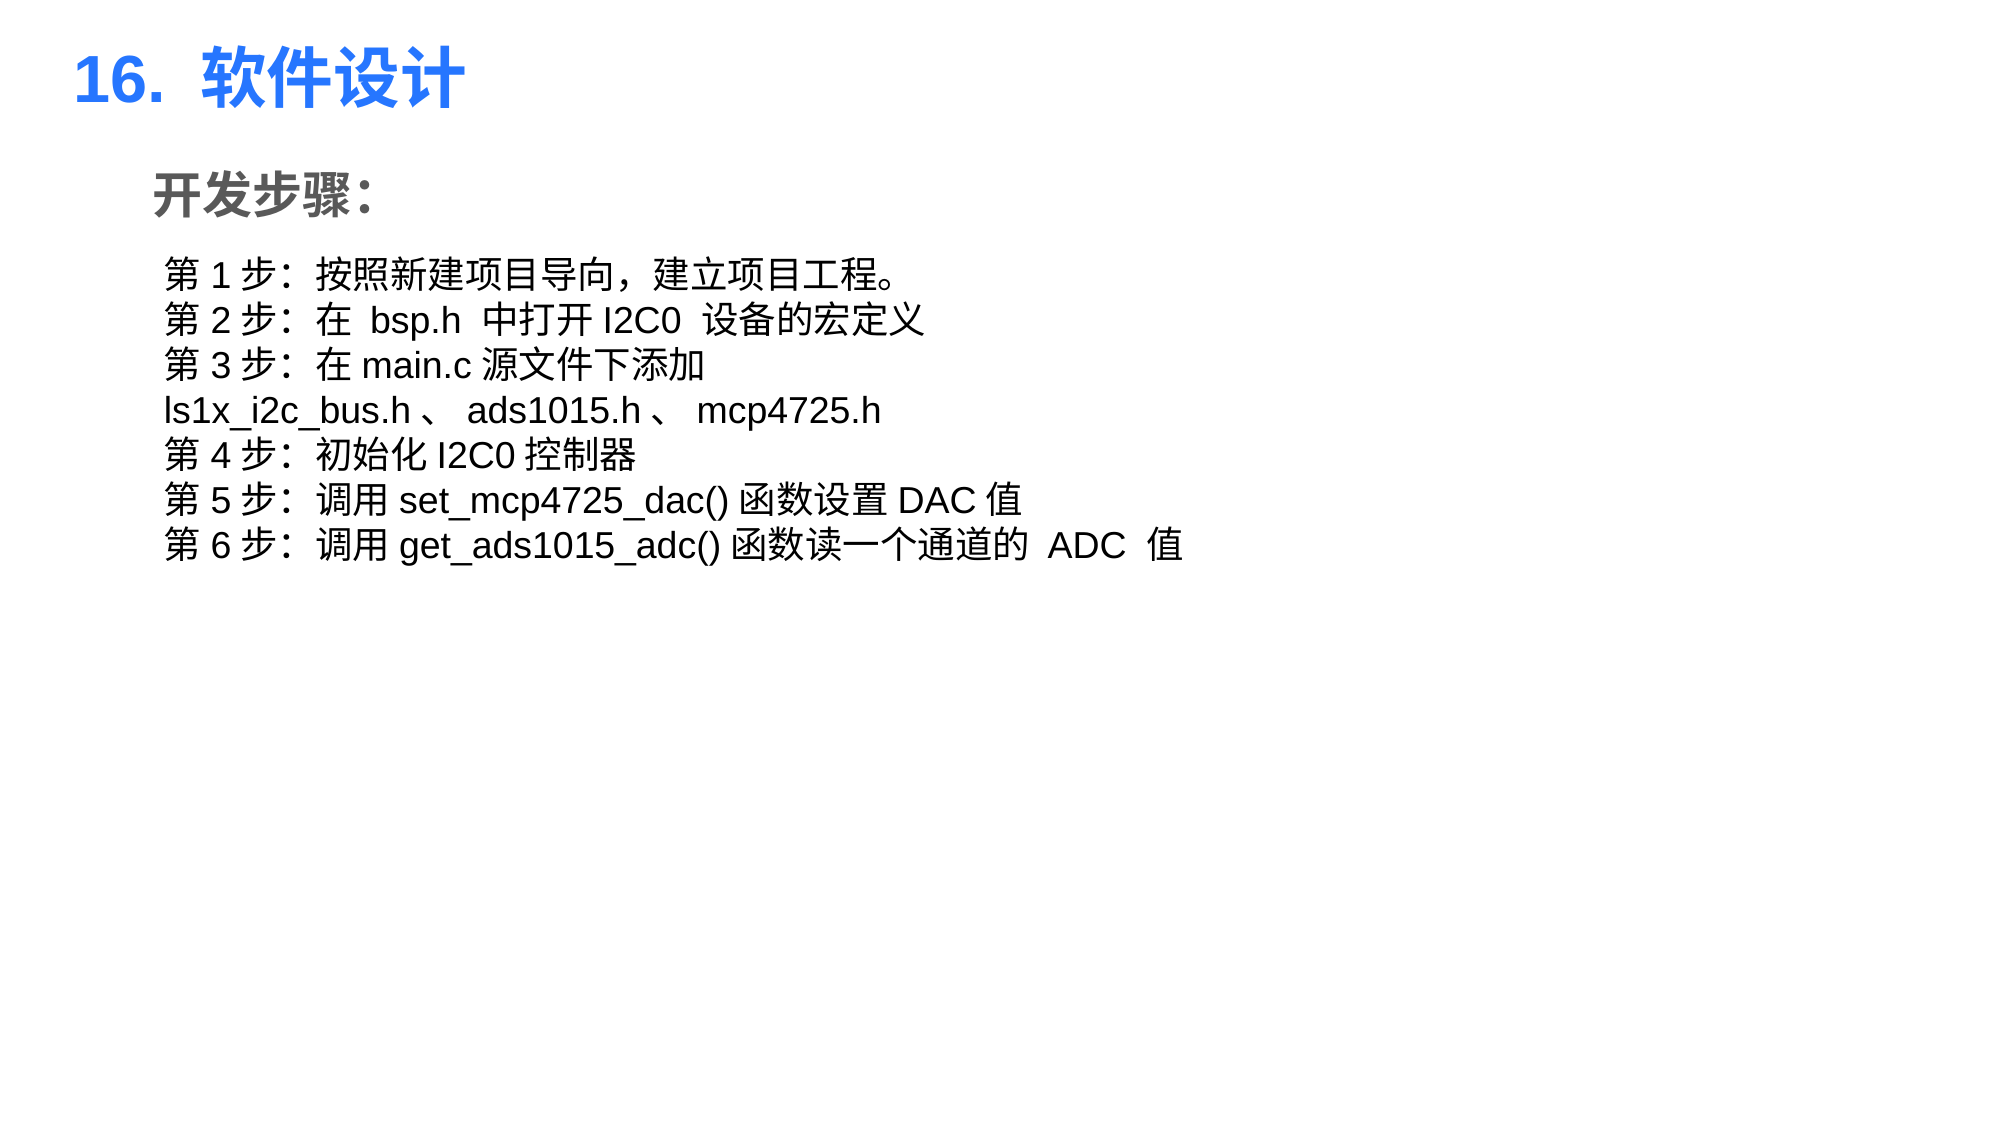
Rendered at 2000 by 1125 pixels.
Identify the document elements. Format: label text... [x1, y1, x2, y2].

text_box 第1步：按照新建项目导向，建立项目工程。 第2步：在 bsp.h 中打开I2C0 设备的宏定义 第3步：在main.c源文件下添加ls1x_i2c_bus.h、ads1015.h、mcp4725.h 第4步：初始化I2C0控制器 第5步：调用set_mcp4725_dac()函数设置DAC值 第6步：调用get_ads1015_adc()函数读一个通道的 ADC 值 [149, 243, 1393, 619]
text_box 开发步骤： [138, 156, 418, 232]
text_box 16. 软件设计 [58, 21, 1759, 130]
